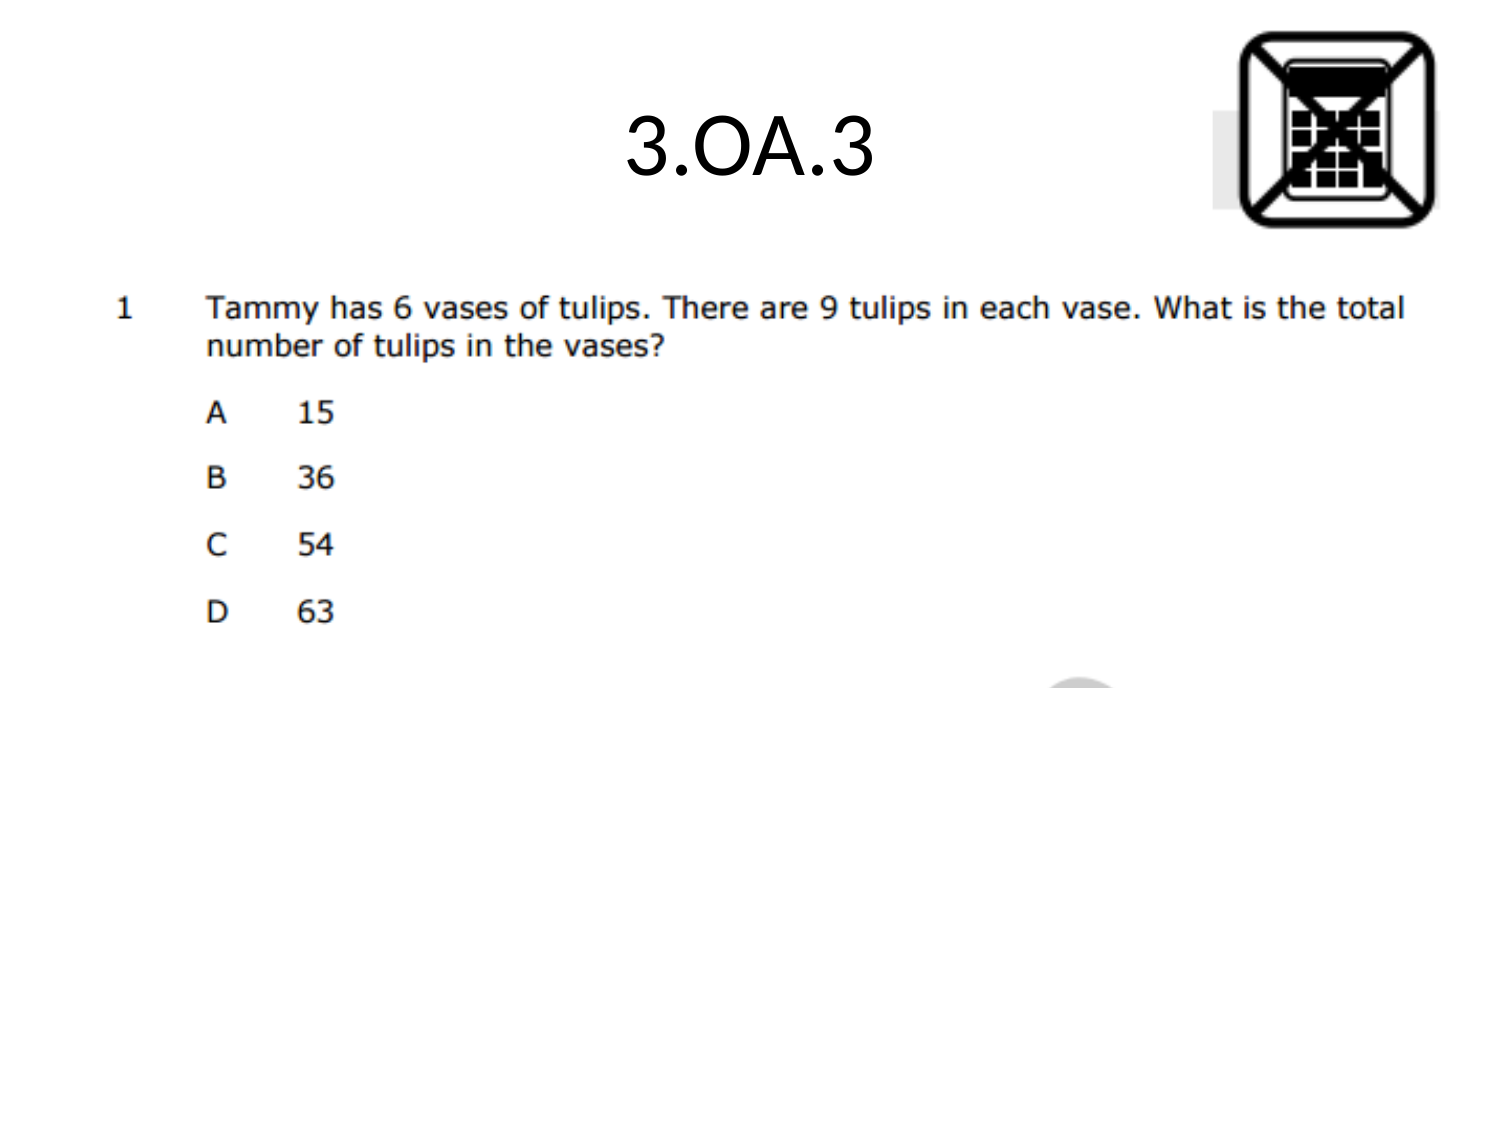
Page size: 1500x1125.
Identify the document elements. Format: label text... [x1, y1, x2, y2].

picture [1212, 12, 1474, 261]
title 3.OA.3 [75, 45, 1207, 233]
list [62, 249, 1454, 688]
